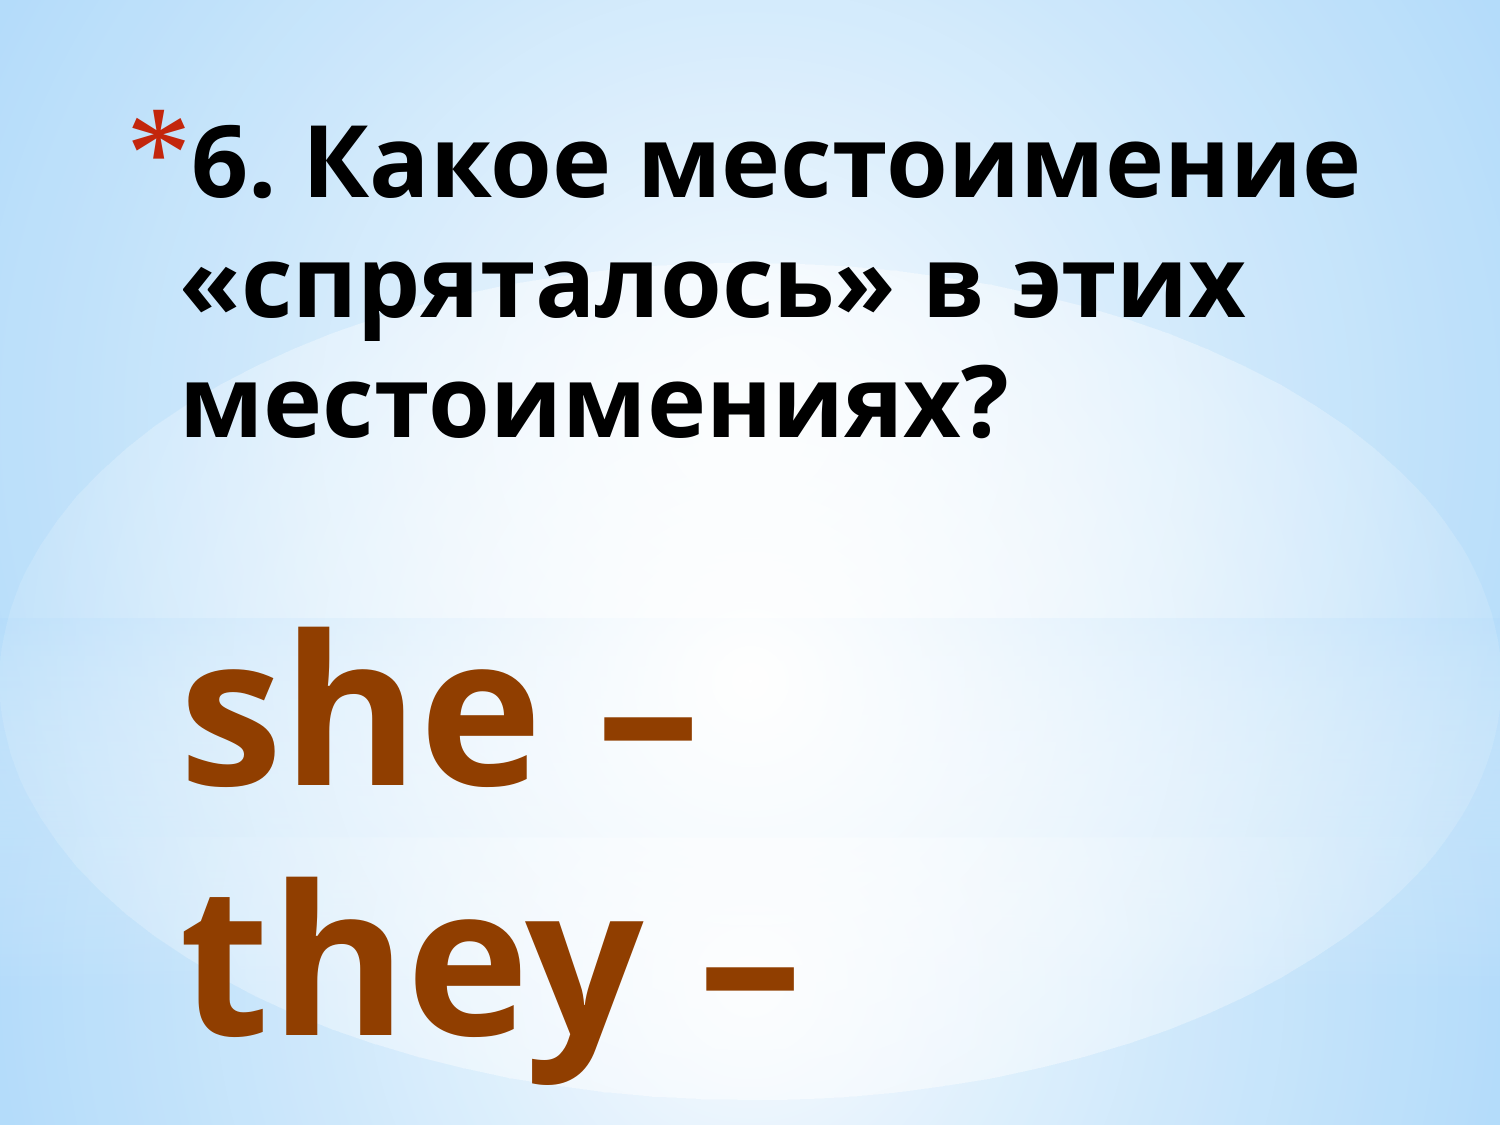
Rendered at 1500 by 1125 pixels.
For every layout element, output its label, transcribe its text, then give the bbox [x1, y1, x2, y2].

title 6. Какое местоимение «спряталось» в этих местоимениях? she – they – her – their – [112, 90, 1388, 1035]
